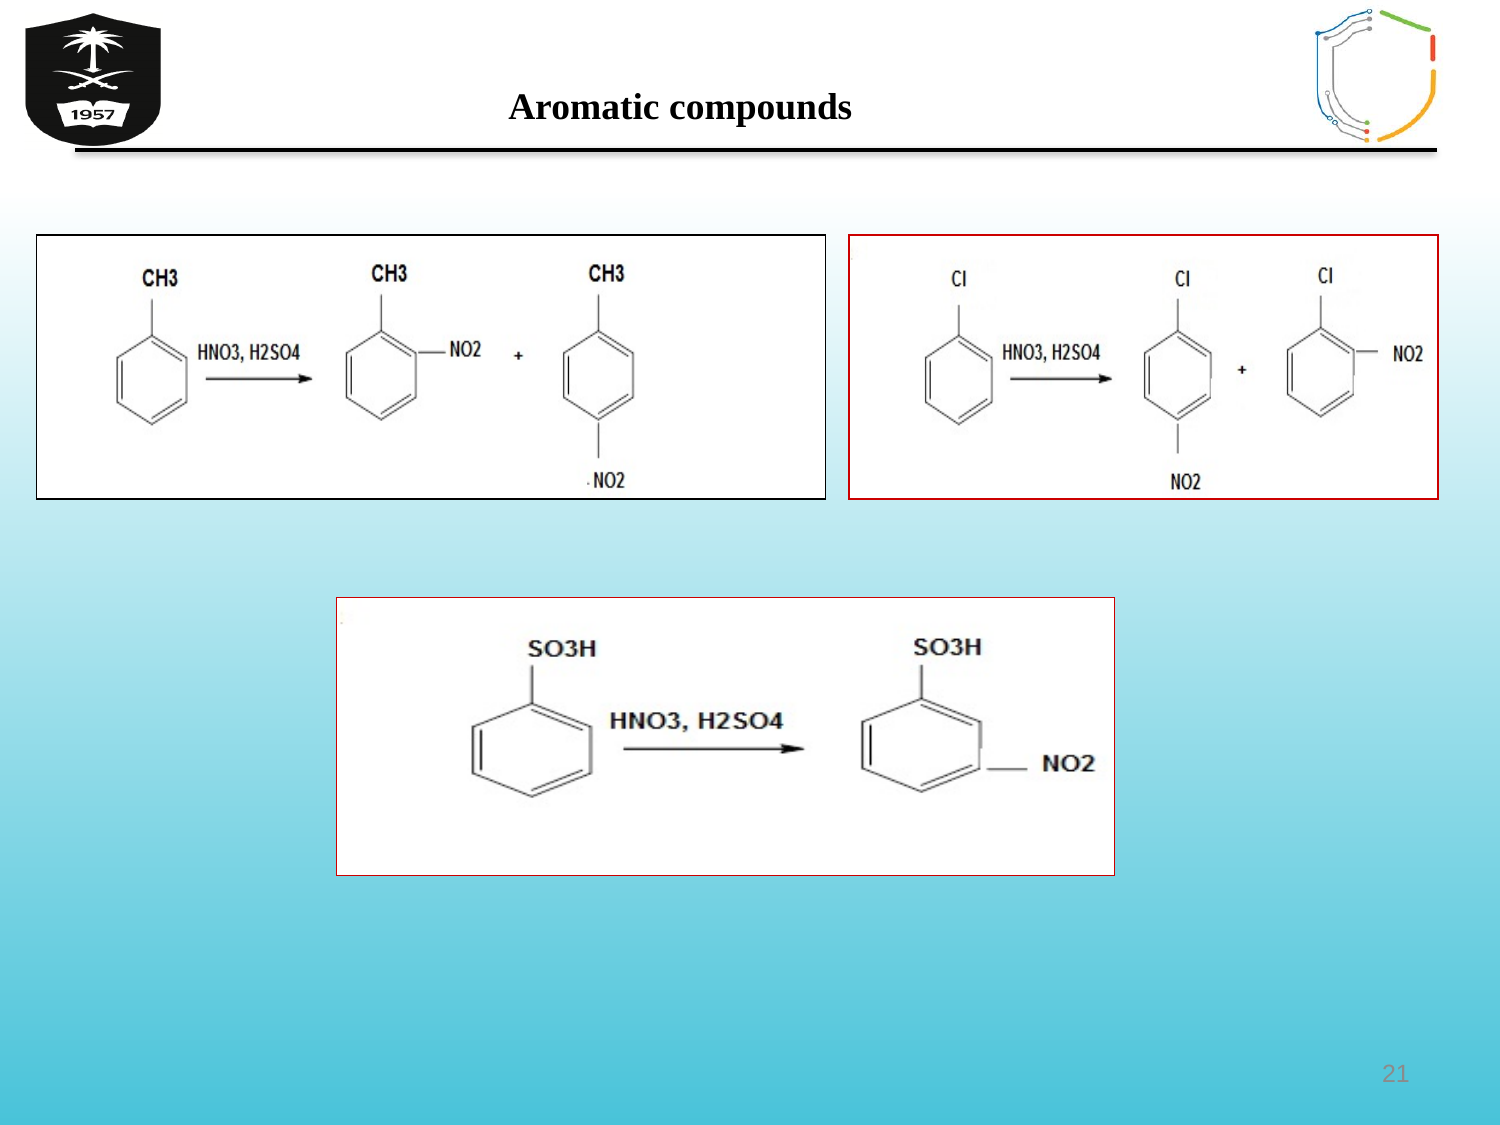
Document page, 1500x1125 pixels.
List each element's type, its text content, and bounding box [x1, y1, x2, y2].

picture [1287, 0, 1463, 165]
picture [24, 12, 163, 151]
picture [37, 235, 826, 499]
picture [849, 235, 1438, 499]
slide_number 21 [1074, 1042, 1425, 1103]
picture [337, 598, 1114, 876]
text_box Aromatic compounds [493, 74, 868, 135]
